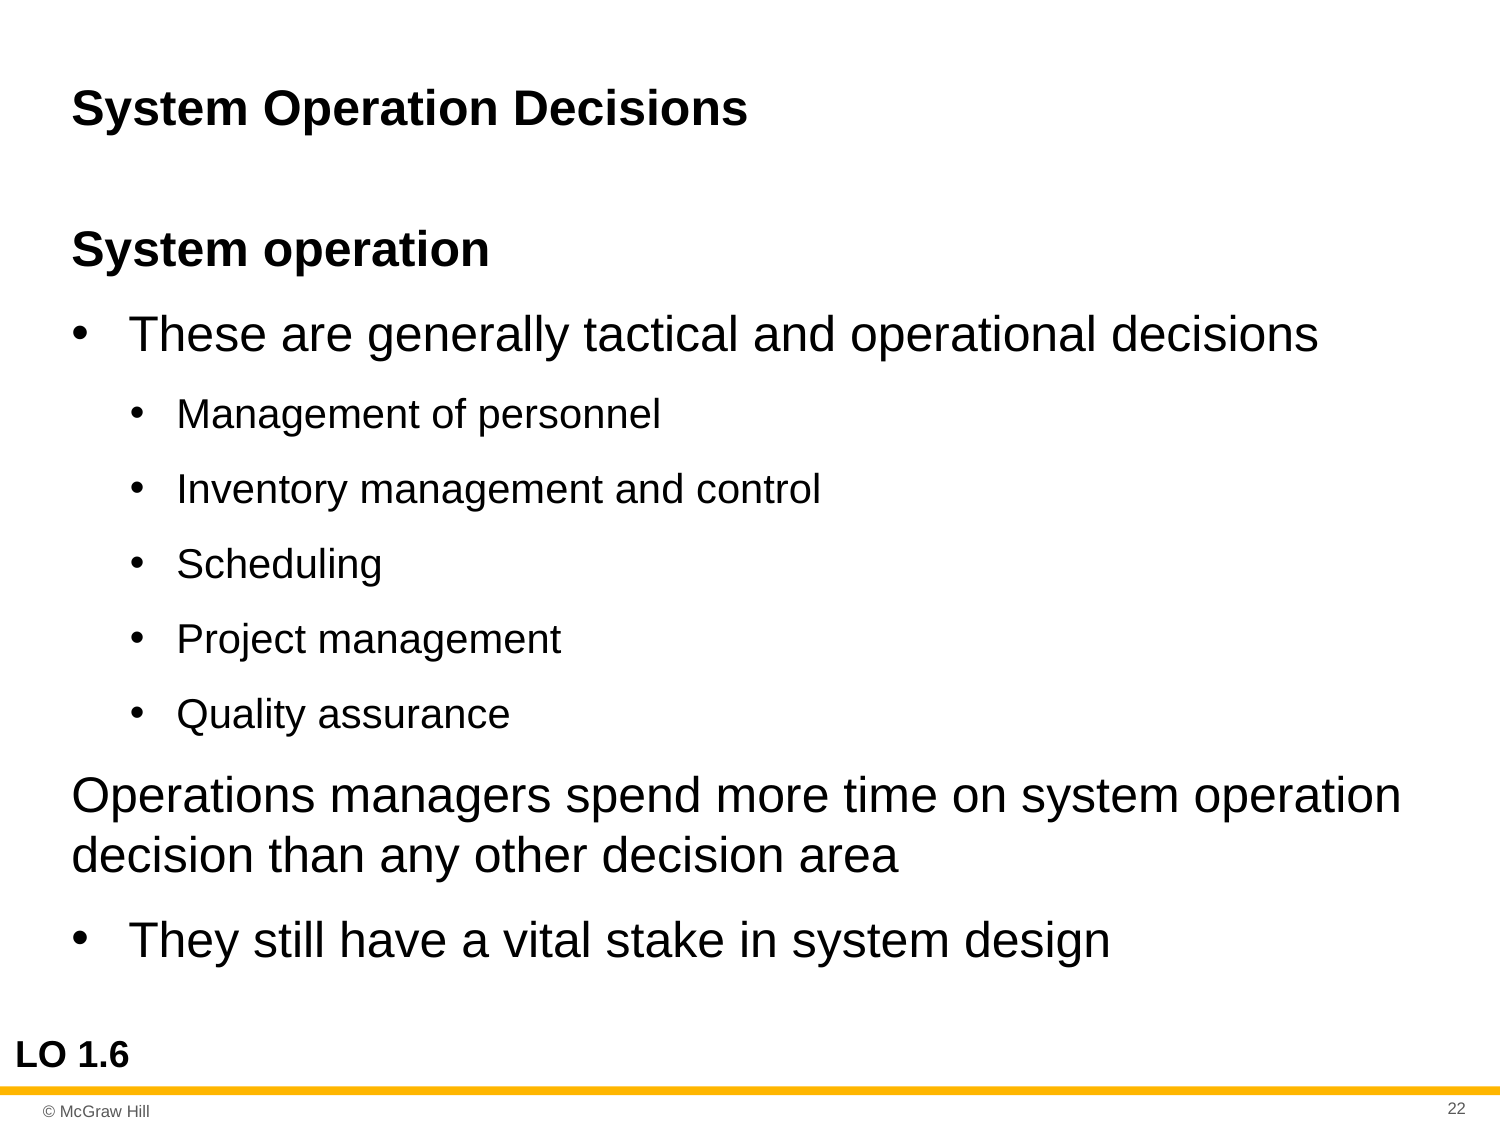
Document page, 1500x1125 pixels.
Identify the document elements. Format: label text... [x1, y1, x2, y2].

list System operation These are generally tactical and operational decisions Management of personnel Inventory management and control Scheduling Project management Quality assurance Operations managers spend more time on system operation decision than any other decision area They still have a vital stake in system design [56, 209, 1444, 1020]
title System Operation Decisions [56, 50, 1444, 162]
list LO 1.6 [0, 1022, 197, 1085]
